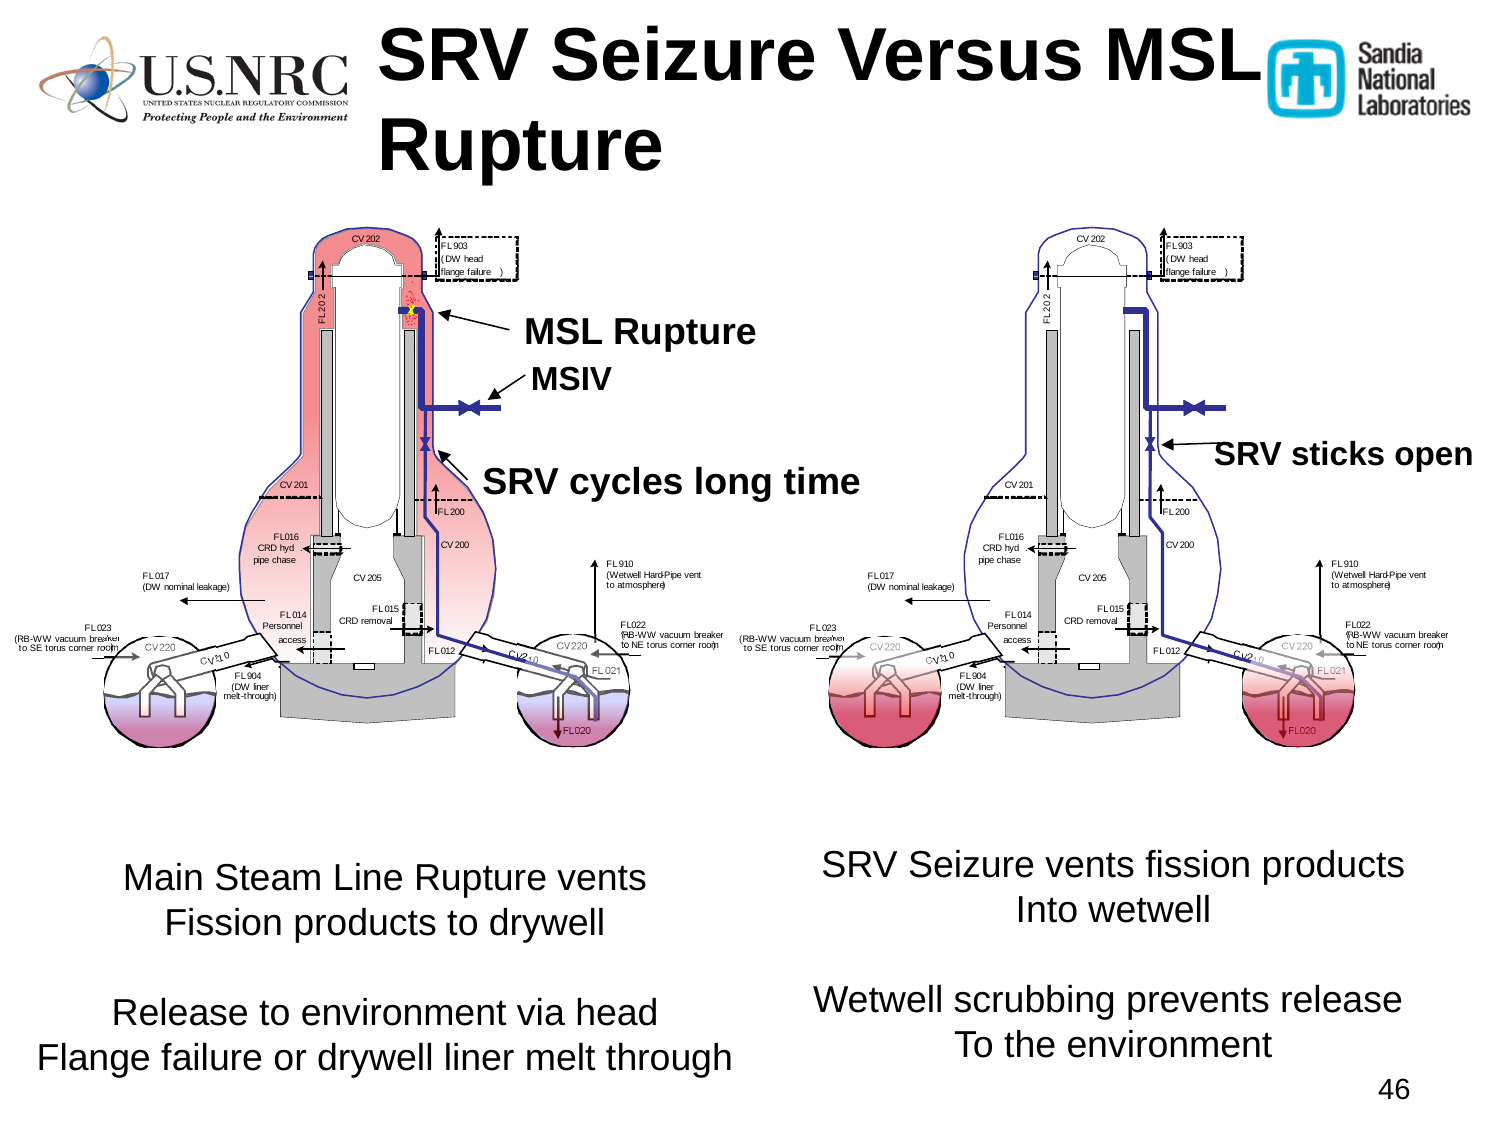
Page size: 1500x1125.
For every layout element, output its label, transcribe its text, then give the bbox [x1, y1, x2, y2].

text_box MSL Rupture [726, 299, 732, 360]
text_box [437, 449, 488, 481]
text_box SRV Seizure Versus MSL Rupture [362, 0, 1500, 125]
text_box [487, 374, 526, 401]
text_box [1160, 442, 1221, 446]
picture [737, 224, 1448, 748]
text_box SRV Seizure vents fission products Into wetwell Wetwell scrubbing prevents release To the environment [798, 833, 1429, 1073]
picture [12, 224, 723, 748]
picture [37, 33, 350, 126]
text_box SRV sticks open [1451, 424, 1489, 480]
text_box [437, 312, 513, 331]
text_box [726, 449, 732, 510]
text_box Main Steam Line Rupture vents Fission products to drywell Release to environment via head Flange failure or drywell liner melt through [21, 845, 749, 1086]
slide_number 46 [1341, 1062, 1448, 1113]
